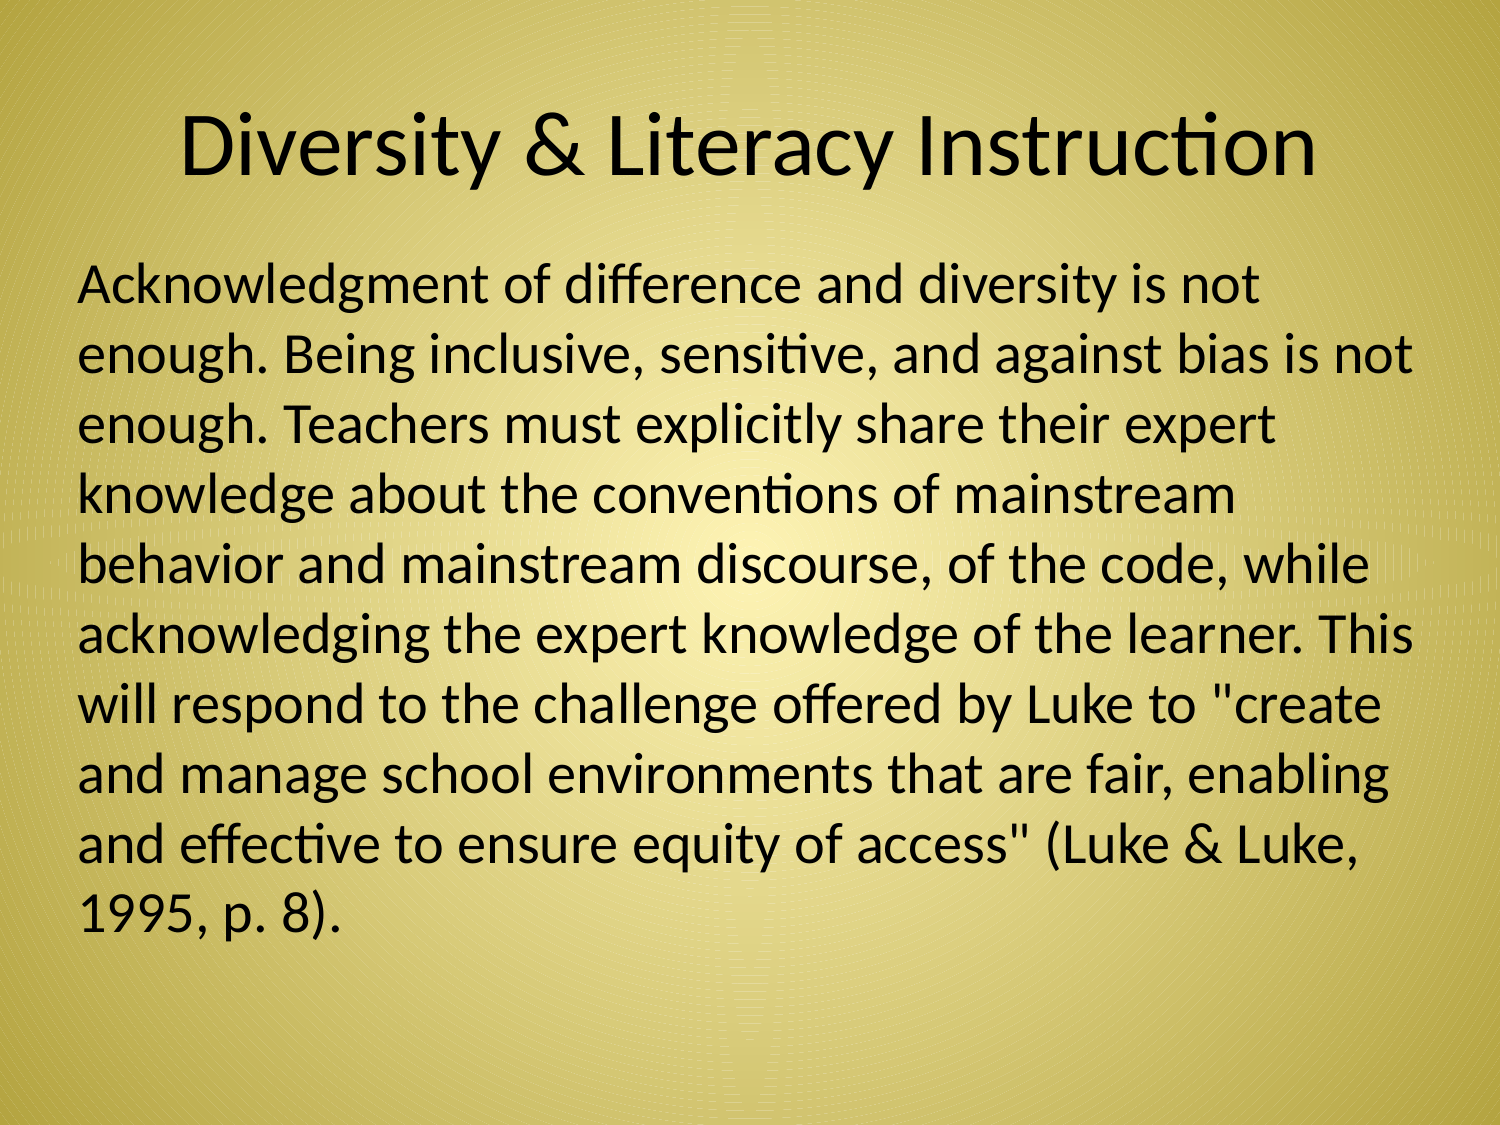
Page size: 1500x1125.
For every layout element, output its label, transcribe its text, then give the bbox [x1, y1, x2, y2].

title Diversity & Literacy Instruction [75, 45, 1425, 233]
text_box Acknowledgment of difference and diversity is not enough. Being inclusive, sensitive, and against bias is not enough. Teachers must explicitly share their expert knowledge about the conventions of mainstream behavior and mainstream discourse, of the code, while acknowledging the expert knowledge of the learner. This will respond to the challenge offered by Luke to "create and manage school environments that are fair, enabling and effective to ensure equity of access" (Luke & Luke, 1995, p. 8). [62, 237, 1450, 952]
